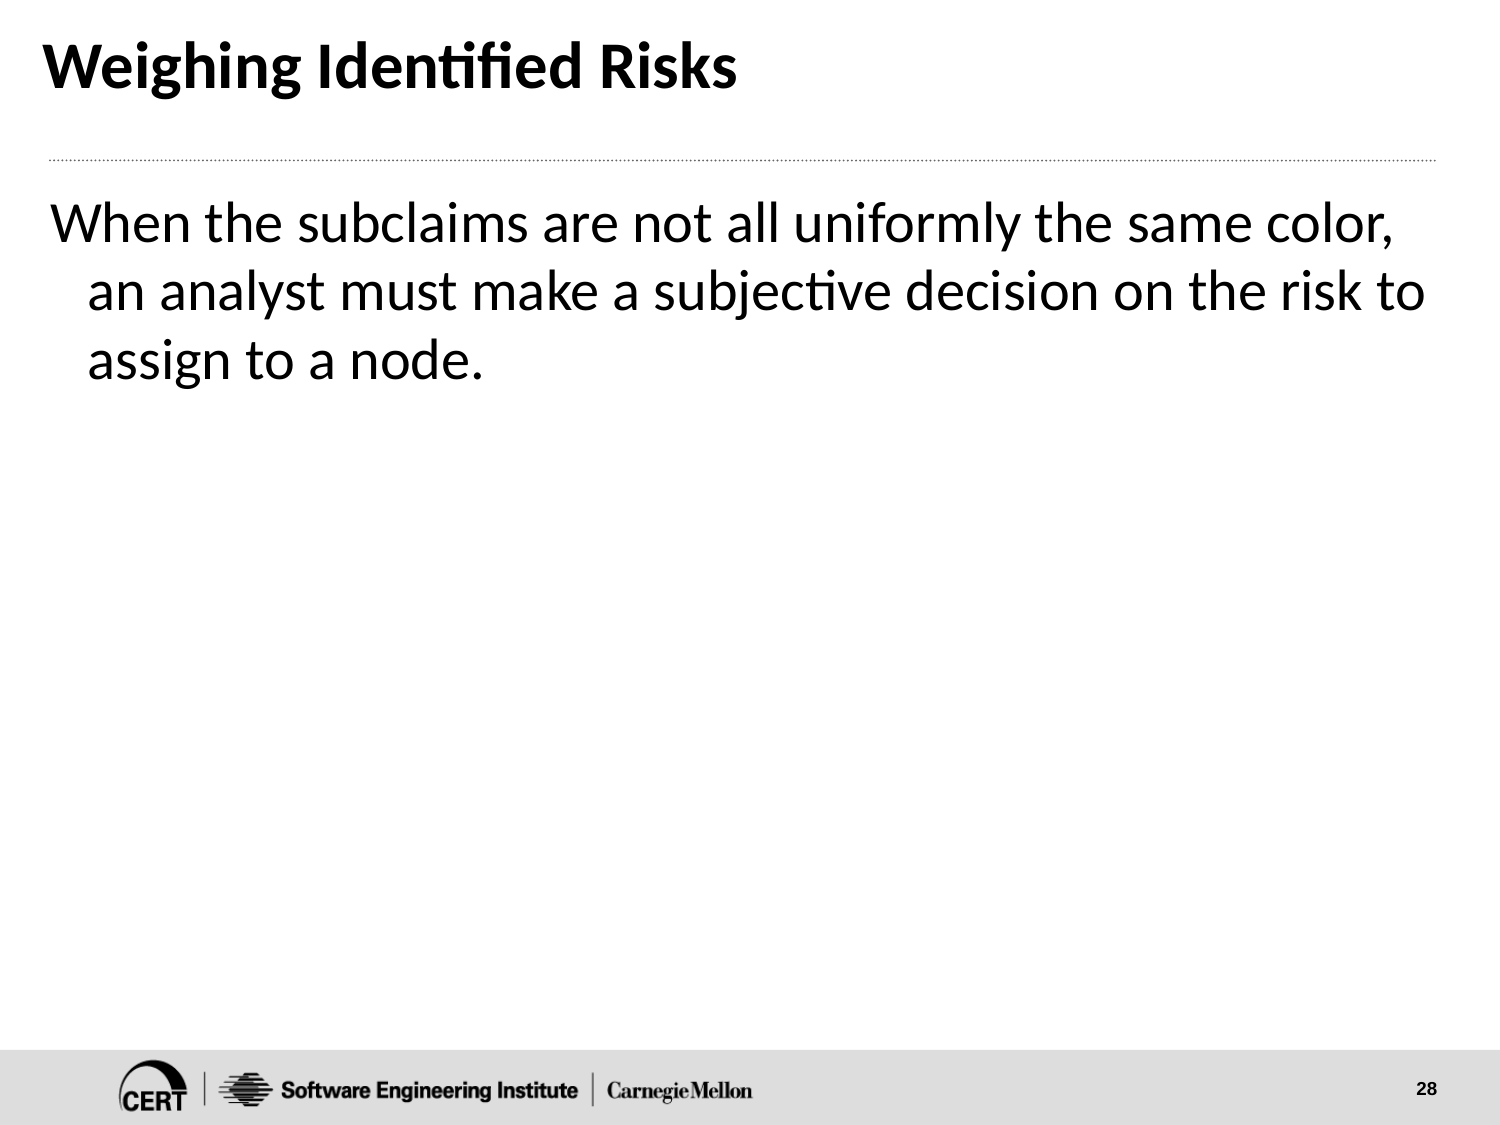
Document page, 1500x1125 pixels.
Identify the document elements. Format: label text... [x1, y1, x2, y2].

title Weighing Identified Risks [42, 37, 1434, 155]
list When the subclaims are not all uniformly the same color, an analyst must make a subjective decision on the risk to assign to a node. [49, 187, 1438, 1001]
picture [102, 1056, 765, 1117]
